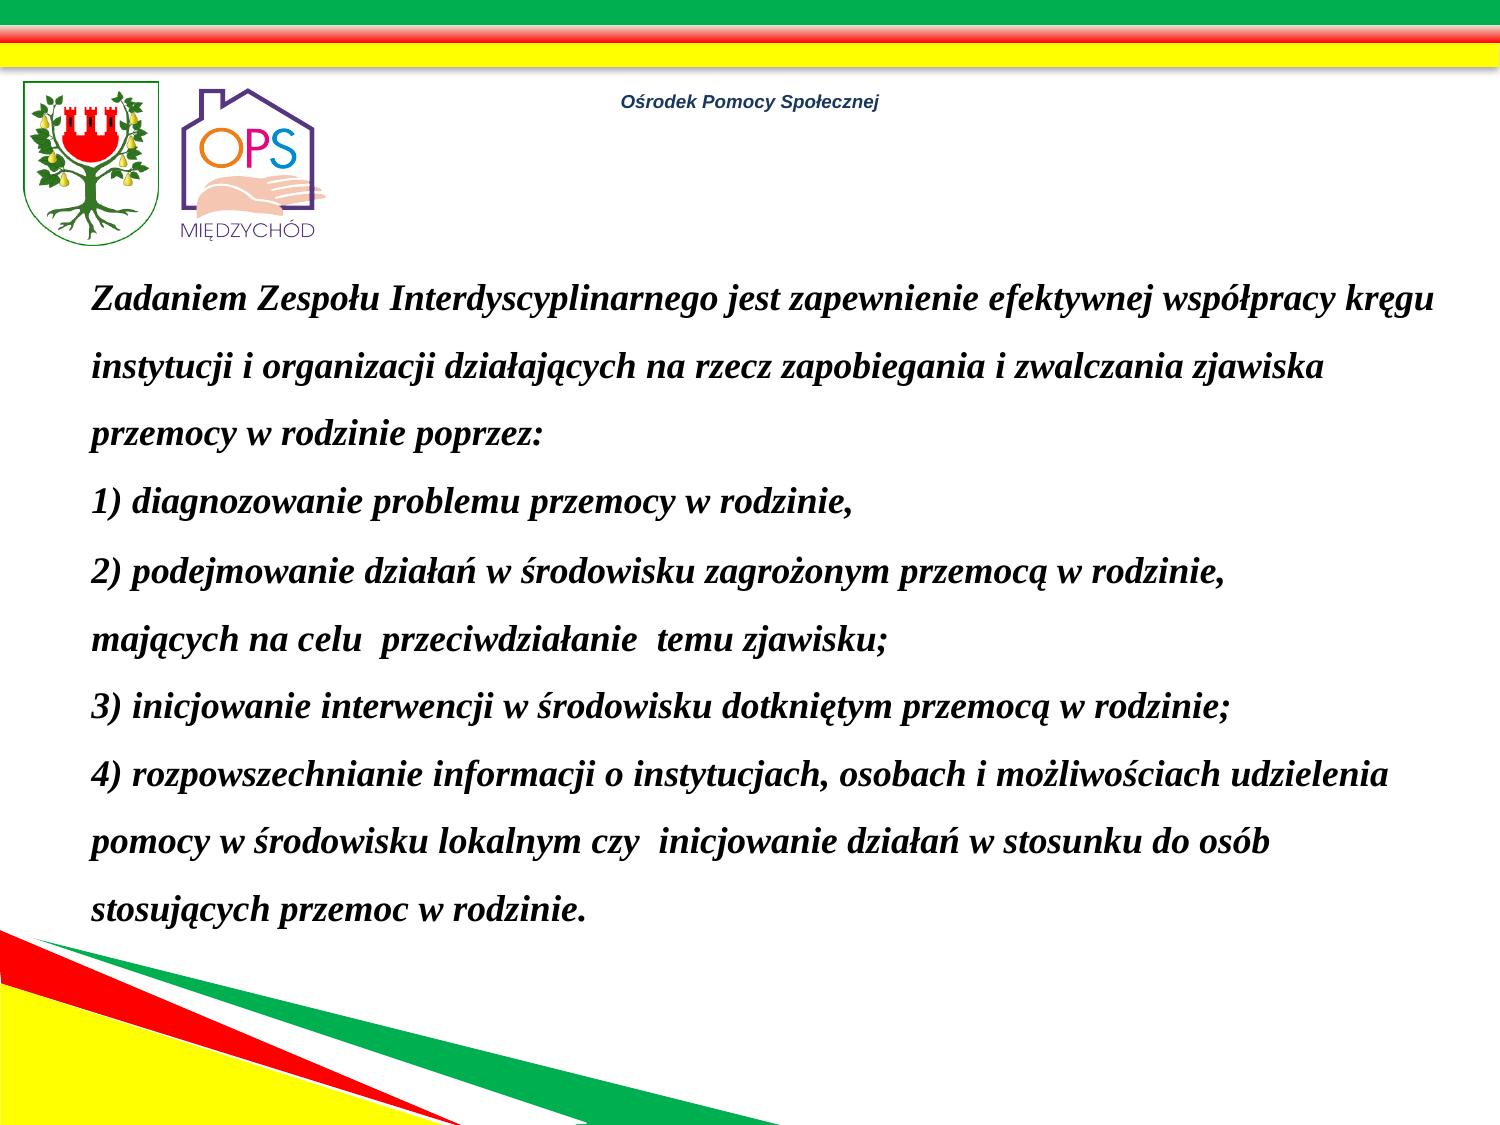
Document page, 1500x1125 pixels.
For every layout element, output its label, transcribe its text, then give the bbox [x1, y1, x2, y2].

text_box Zadaniem Zespołu Interdyscyplinarnego jest zapewnienie efektywnej współpracy kręgu instytucji i organizacji działających na rzecz zapobiegania i zwalczania zjawiska przemocy w rodzinie poprzez: 1) diagnozowanie problemu przemocy w rodzinie, 2) podejmowanie działań w środowisku zagrożonym przemocą w rodzinie, mających na celu przeciwdziałanie temu zjawisku; 3) inicjowanie interwencji w środowisku dotkniętym przemocą w rodzinie; 4) rozpowszechnianie informacji o instytucjach, osobach i możliwościach udzielenia pomocy w środowisku lokalnym czy inicjowanie działań w stosunku do osób stosujących przemoc w rodzinie. [76, 243, 1459, 937]
picture [23, 66, 360, 263]
